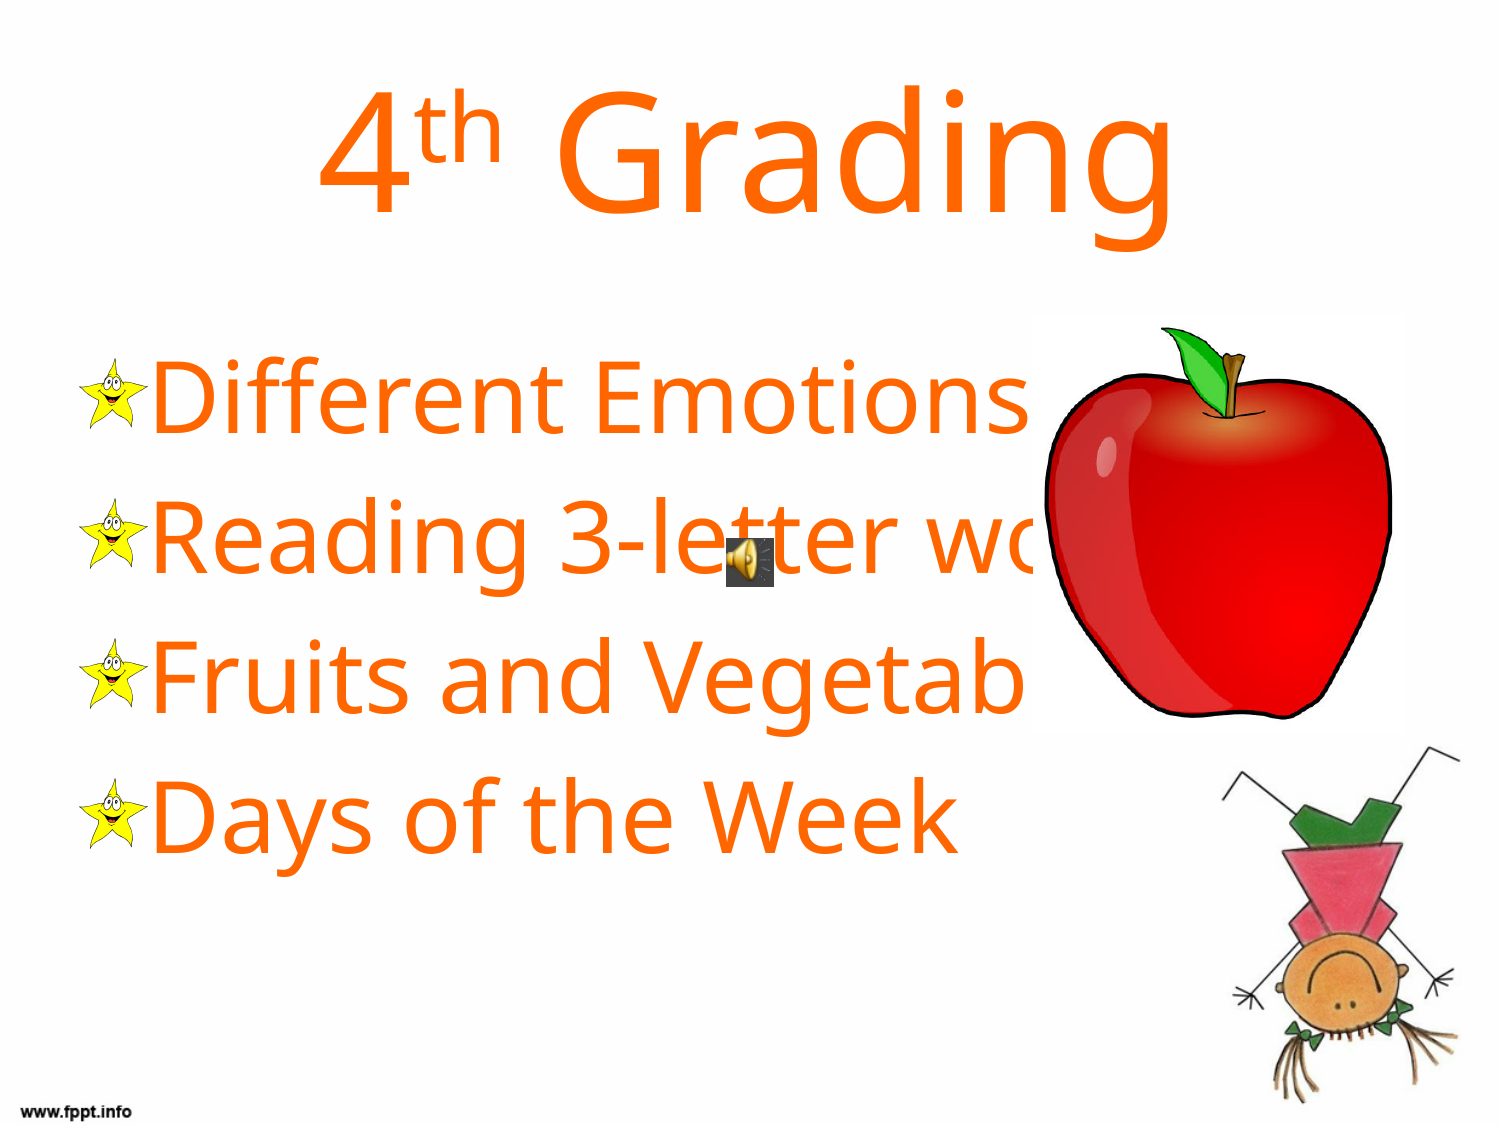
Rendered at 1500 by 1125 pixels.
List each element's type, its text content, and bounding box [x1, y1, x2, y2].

list Different Emotions Reading 3-letter words Fruits and Vegetables Days of the Week [64, 326, 1416, 993]
picture [0, 291, 1500, 1125]
title 4th Grading [0, 0, 1500, 291]
